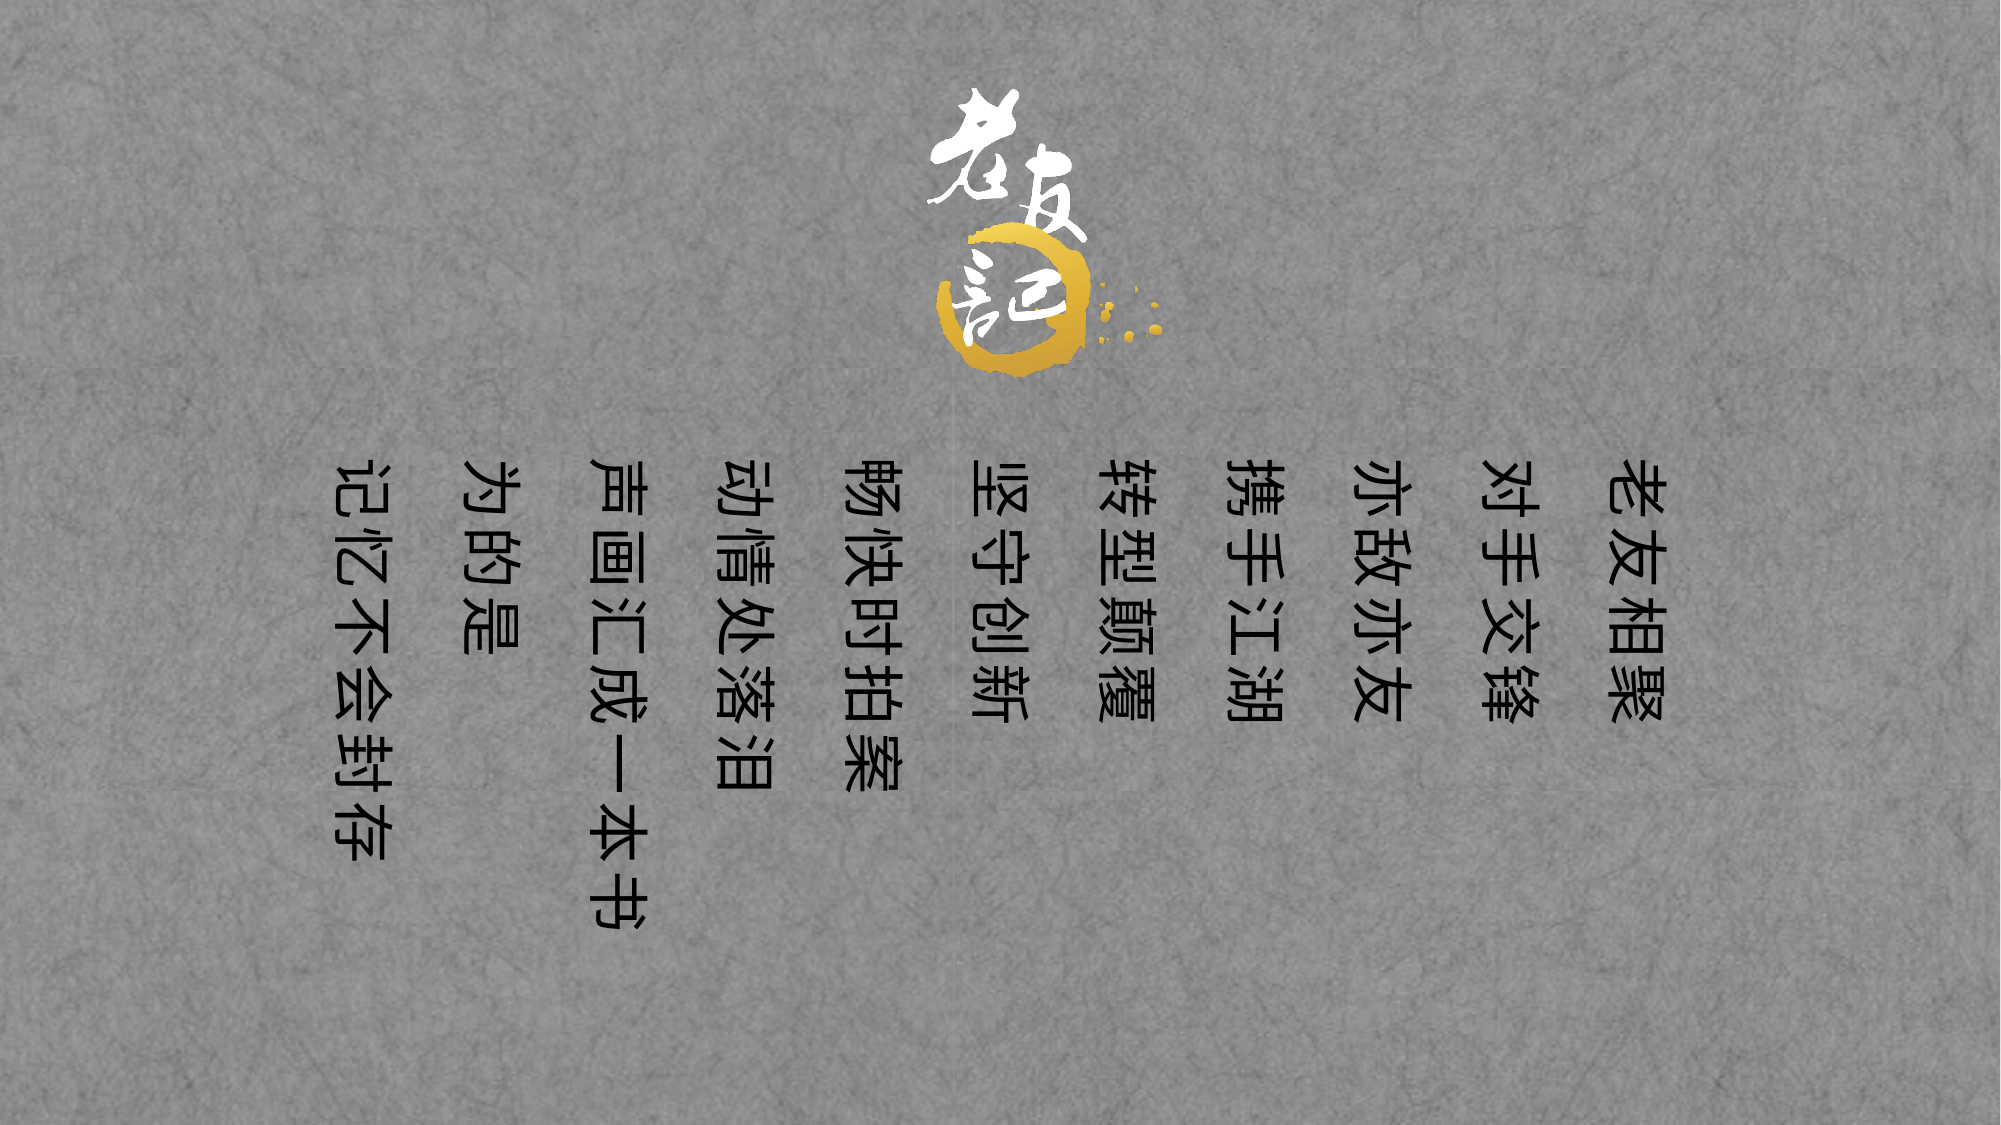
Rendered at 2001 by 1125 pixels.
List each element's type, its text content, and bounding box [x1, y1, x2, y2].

text_box 老友相聚 对手交锋 亦敌亦友 携手江湖 转型颠覆 坚守创新 畅快时拍案 动情处落泪 声画汇成一本书 为的是 记忆不会封存 [290, 442, 1737, 1087]
picture [0, 0, 2001, 1125]
